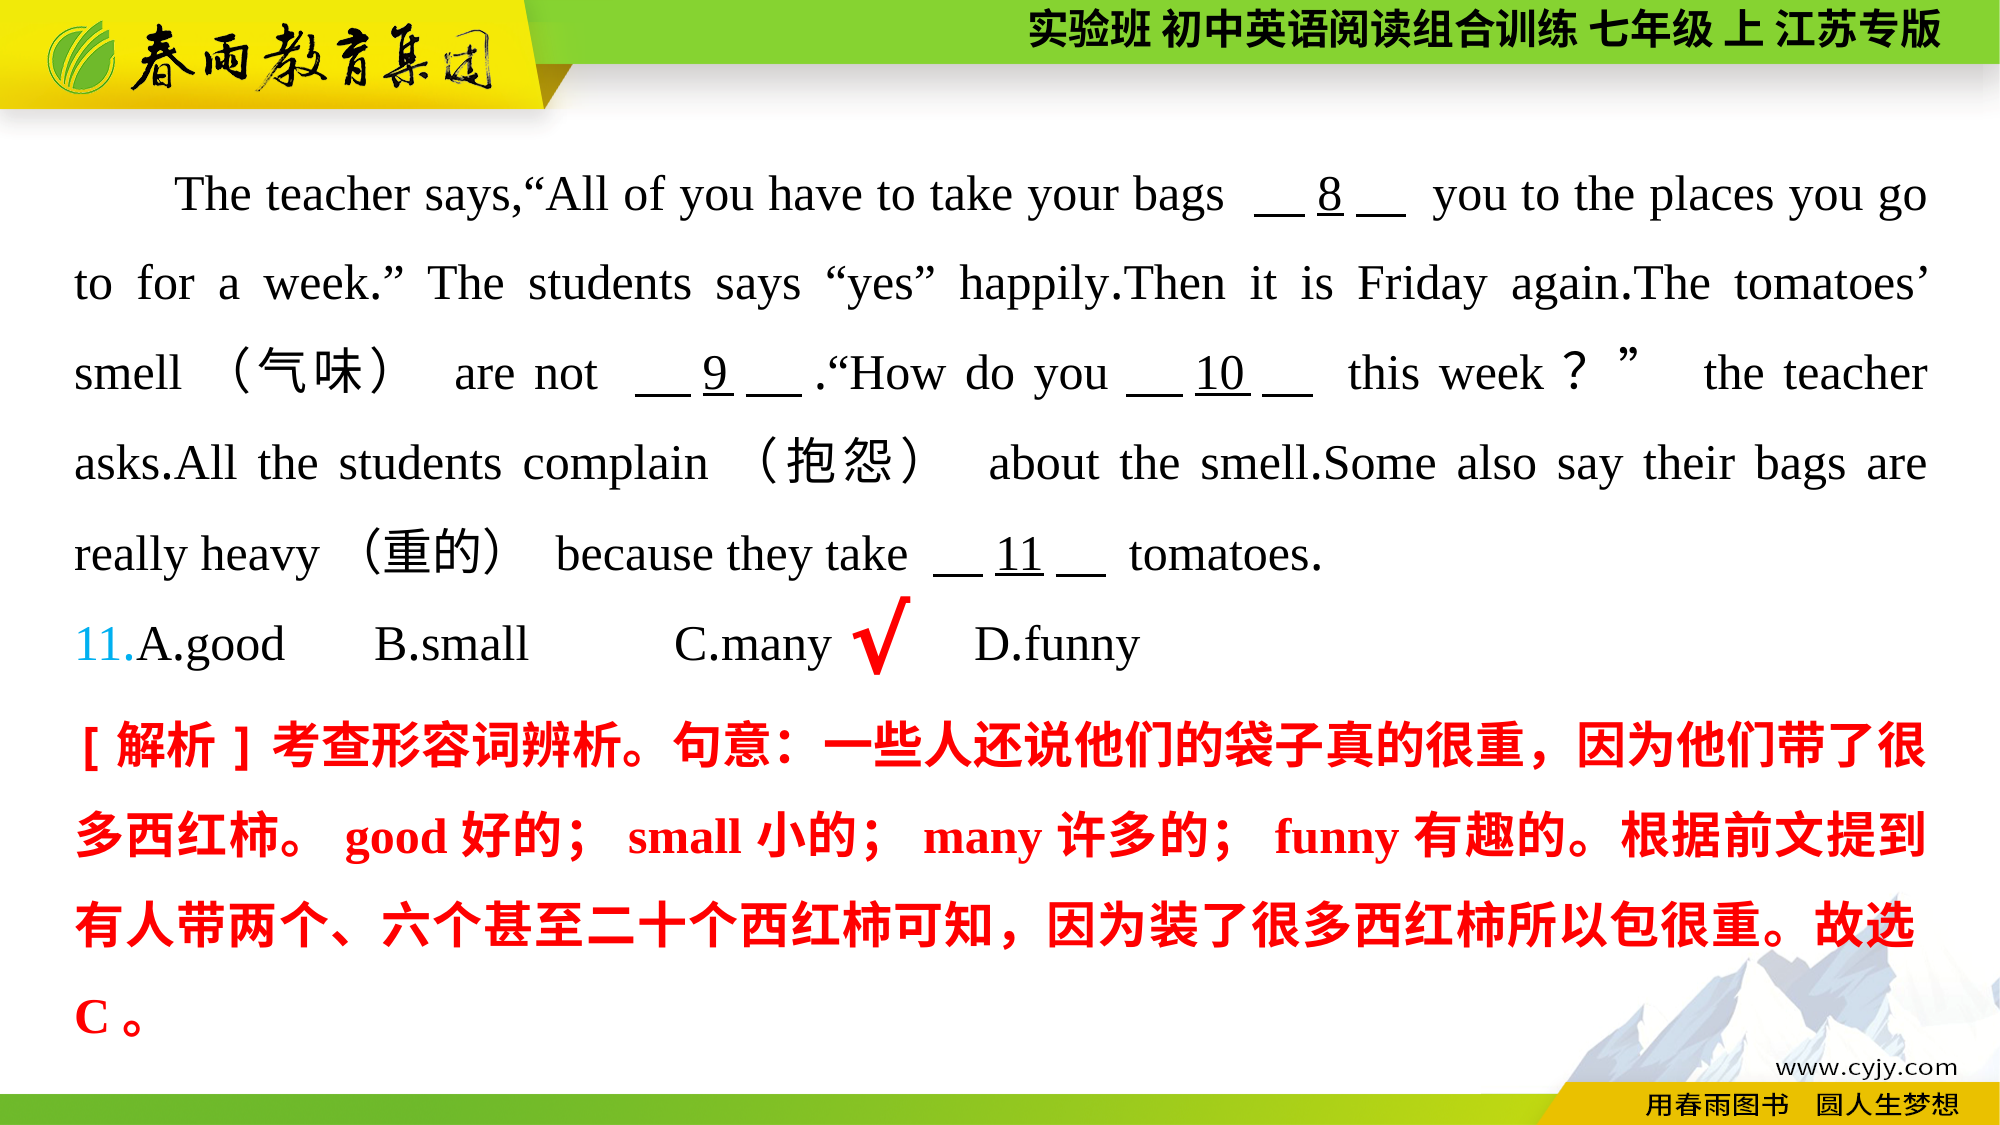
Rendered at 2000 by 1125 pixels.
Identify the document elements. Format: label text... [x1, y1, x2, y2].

text_box [解析]考查形容词辨析。句意：一些人还说他们的袋子真的很重，因为他们带了很多西红柿。good好的；small小的；many许多的；funny有趣的。根据前文提到有人带两个、六个甚至二十个西红柿可知，因为装了很多西红柿所以包很重。故选C。 [59, 675, 1944, 1051]
picture [0, 0, 2000, 1125]
list The teacher says,“All of you have to take your bags 8 you to the places you go to for a week.” The students says “yes” happily.Then it is Friday again.The tomatoes’ smell（气味） are not 9 .“How do you 10 this week？” the teacher asks.All the students complain（抱怨） about the smell.Some also say their bags are really heavy（重的） because they take 11 tomatoes. 11.A.good B.small C.many D.funny [59, 122, 1944, 675]
